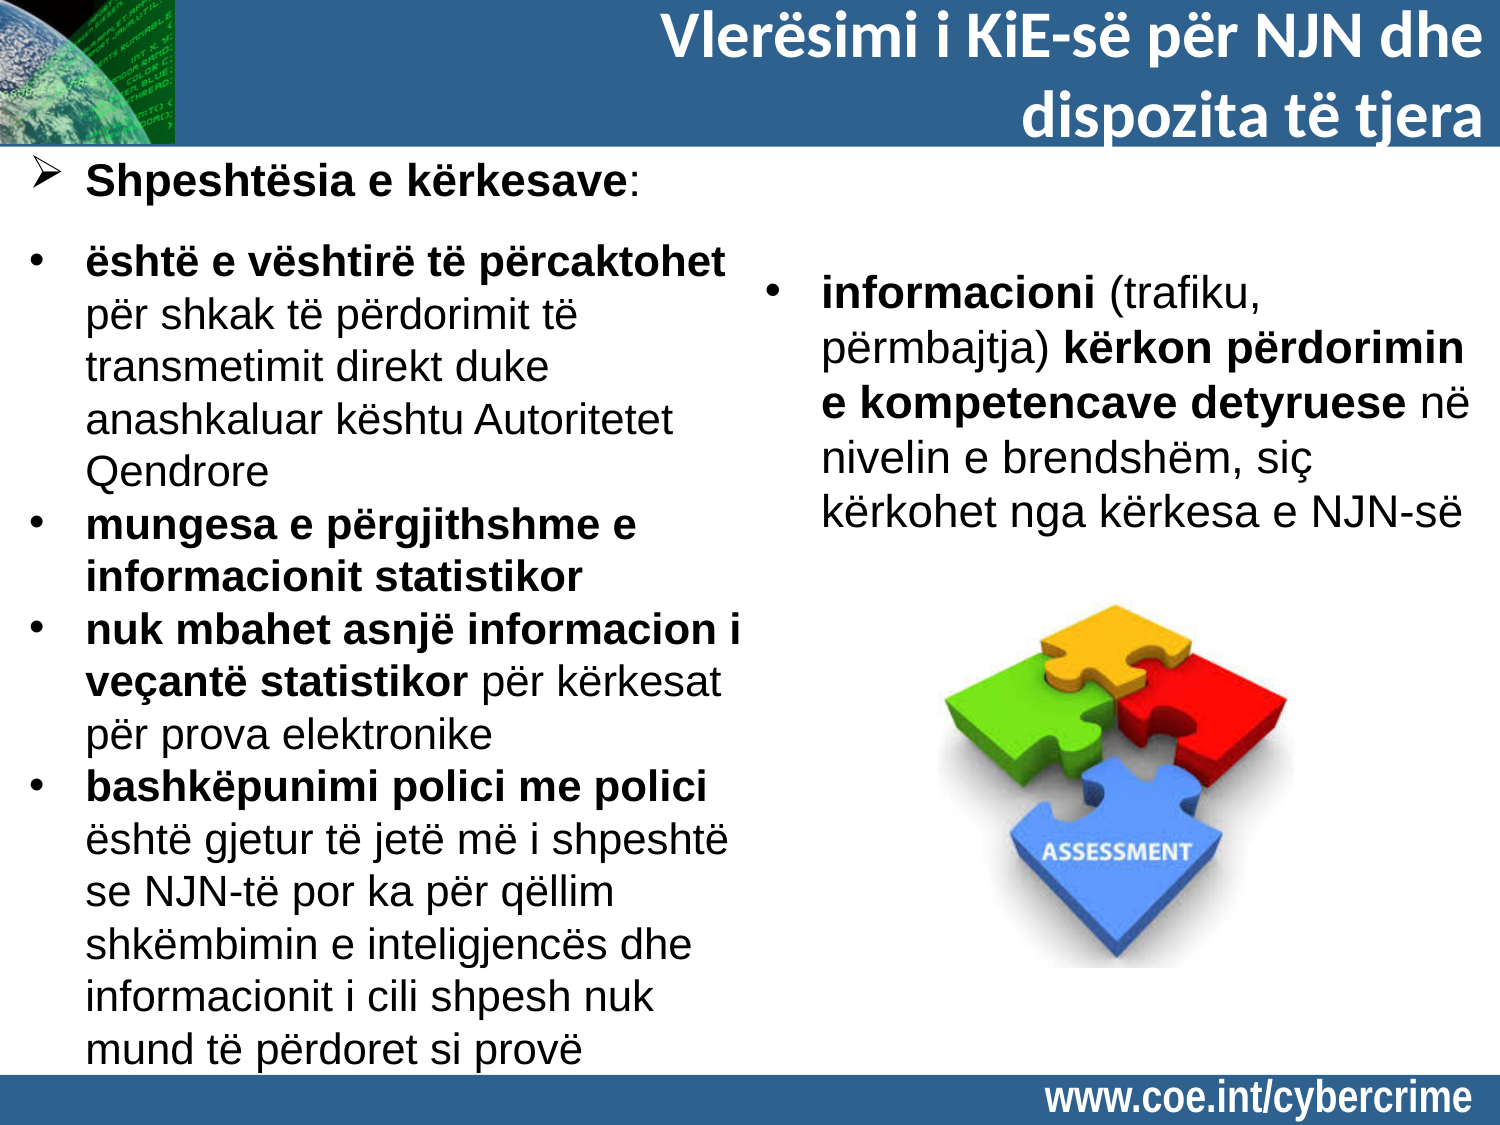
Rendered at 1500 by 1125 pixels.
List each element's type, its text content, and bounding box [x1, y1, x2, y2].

text_box www.coe.int/cybercrime [1030, 1059, 1500, 1125]
picture [938, 600, 1294, 968]
text_box Vlerësimi i KiE-së për NJN dhe dispozita të tjera [179, 0, 1500, 149]
text_box informacioni (trafiku, përmbajtja) kërkon përdorimin e kompetencave detyruese në nivelin e brendshëm, siç kërkohet nga kërkesa e NJN-së [749, 254, 1500, 545]
text_box Shpeshtësia e kërkesave: është e vështirë të përcaktohet për shkak të përdorimit të transmetimit direkt duke anashkaluar kështu Autoritetet Qendrore mungesa e përgjithshme e informacionit statistikor nuk mbahet asnjë informacion i veçantë statistikor për kërkesat për prova elektronike bashkëpunimi polici me polici është gjetur të jetë më i shpeshtë se NJN-të por ka për qëllim shkëmbimin e inteligjencës dhe informacionit i cili shpesh nuk mund të përdoret si provë [14, 143, 765, 1081]
picture [0, 0, 175, 144]
text_box [0, 1073, 1030, 1125]
